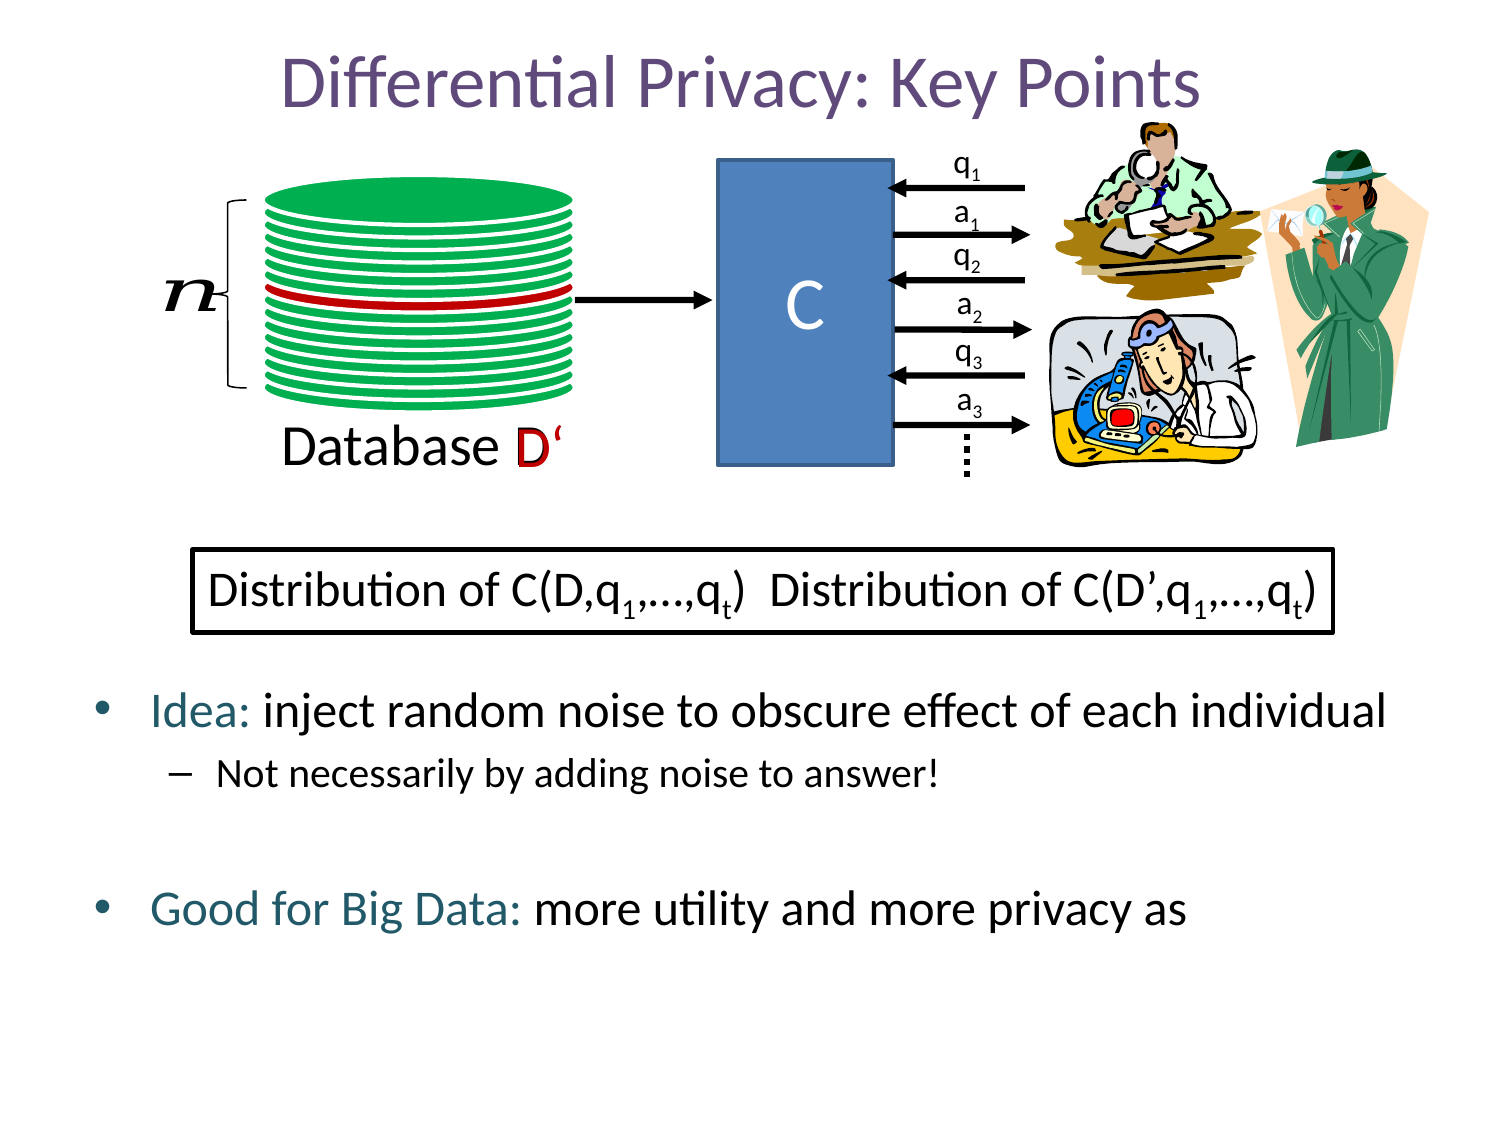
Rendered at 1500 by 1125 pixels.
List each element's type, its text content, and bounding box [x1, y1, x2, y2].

text_box a3 [941, 369, 998, 430]
text_box q1 [938, 132, 996, 193]
text_box [996, 228, 1031, 241]
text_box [262, 174, 576, 413]
text_box q2 [938, 224, 996, 286]
text_box q3 [940, 320, 998, 381]
text_box a2 [941, 274, 998, 320]
text_box Database D [266, 421, 500, 485]
title Differential Privacy: Key Points [75, 0, 1425, 155]
text_box [998, 323, 1033, 336]
text_box C [770, 246, 841, 352]
text_box [212, 199, 247, 389]
text_box [716, 158, 895, 467]
text_box D‘ [500, 401, 581, 487]
text_box [887, 369, 940, 382]
text_box [887, 181, 938, 195]
picture [1048, 121, 1430, 470]
text_box [579, 293, 713, 307]
text_box [998, 418, 1031, 432]
text_box [887, 273, 938, 287]
text_box a1 [939, 181, 995, 224]
